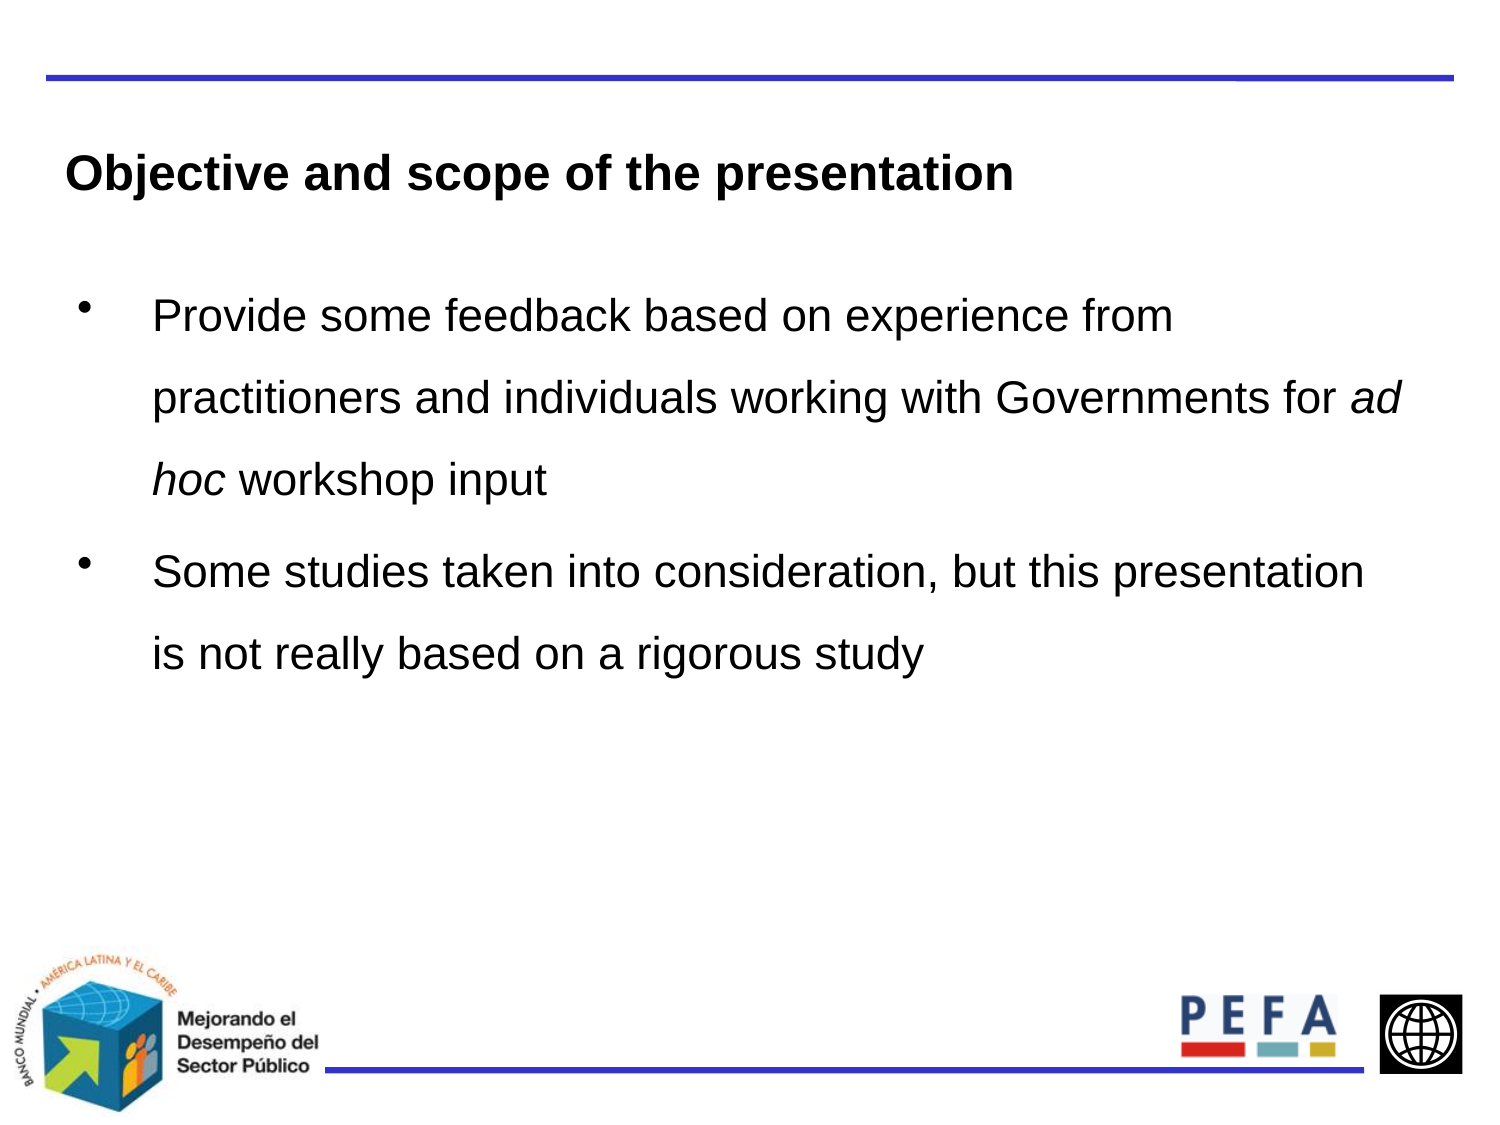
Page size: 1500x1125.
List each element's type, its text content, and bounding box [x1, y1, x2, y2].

picture [1179, 994, 1353, 1059]
picture [5, 946, 325, 1118]
text_box Provide some feedback based on experience from practitioners and individuals working with Governments for ad hoc workshop input Some studies taken into consideration, but this presentation is not really based on a rigorous study [62, 250, 1425, 687]
text_box Objective and scope of the presentation [49, 125, 1463, 208]
